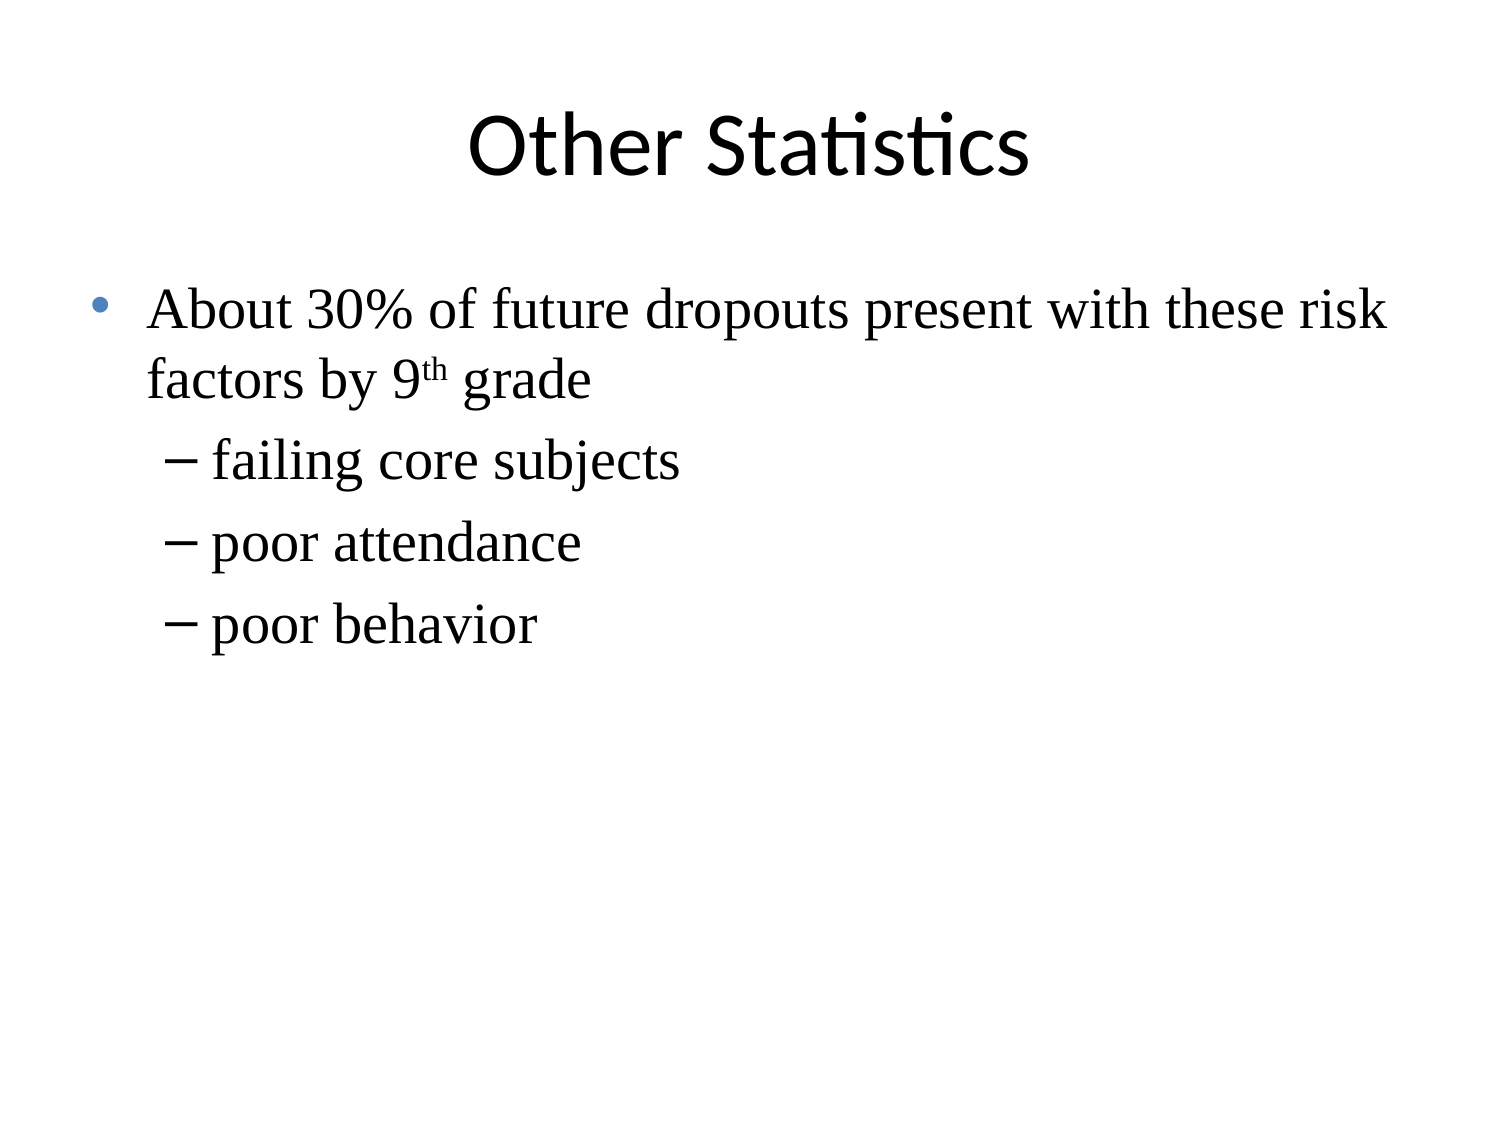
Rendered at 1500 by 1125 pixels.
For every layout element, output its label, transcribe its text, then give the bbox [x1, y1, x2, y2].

title Other Statistics [75, 45, 1425, 233]
list About 30% of future dropouts present with these risk factors by 9th grade failing core subjects poor attendance poor behavior [75, 262, 1425, 1005]
